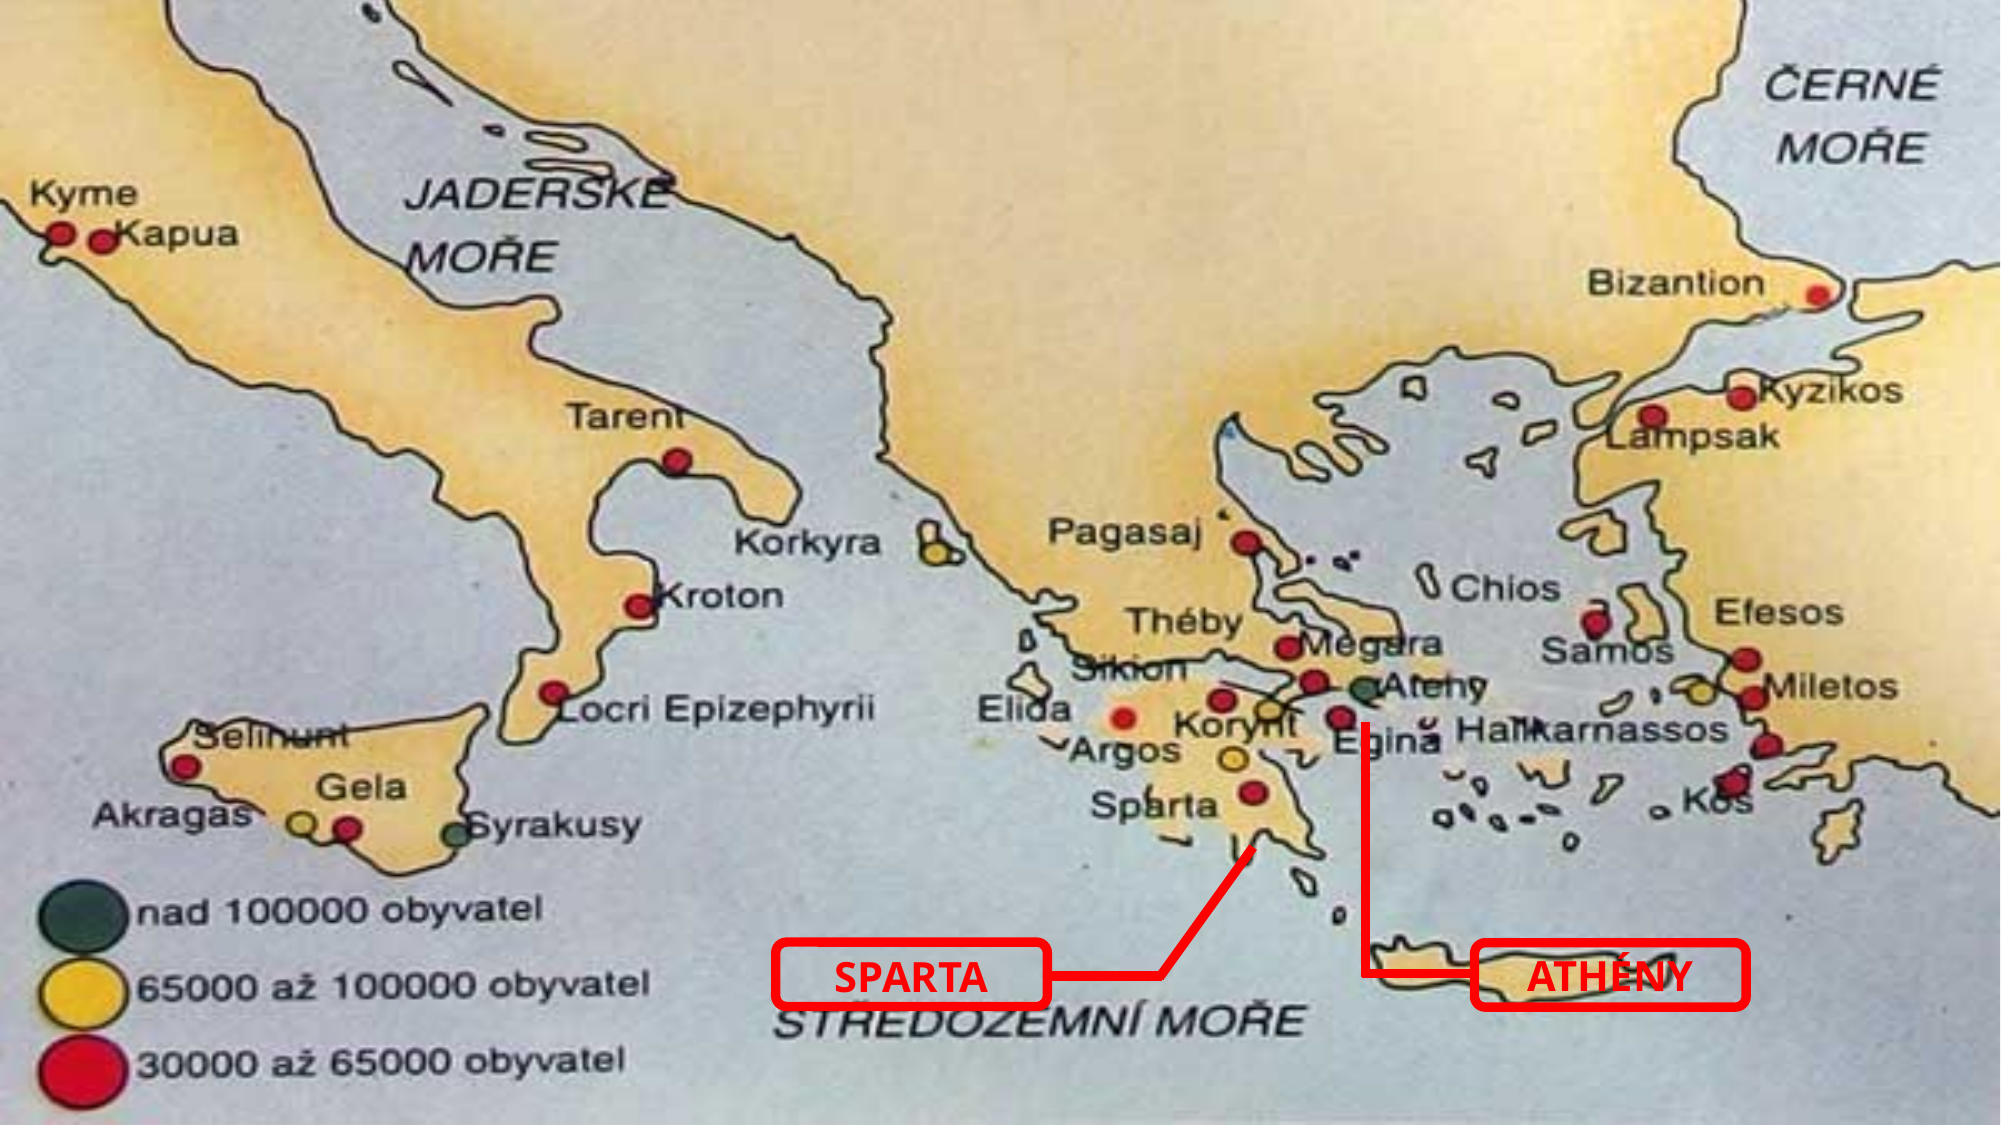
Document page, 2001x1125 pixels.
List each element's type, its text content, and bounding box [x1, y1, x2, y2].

picture [0, 0, 2001, 1125]
text_box SPARTA [754, 943, 1069, 1009]
text_box ATHÉNY [1453, 942, 1768, 1007]
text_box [1159, 847, 1254, 978]
